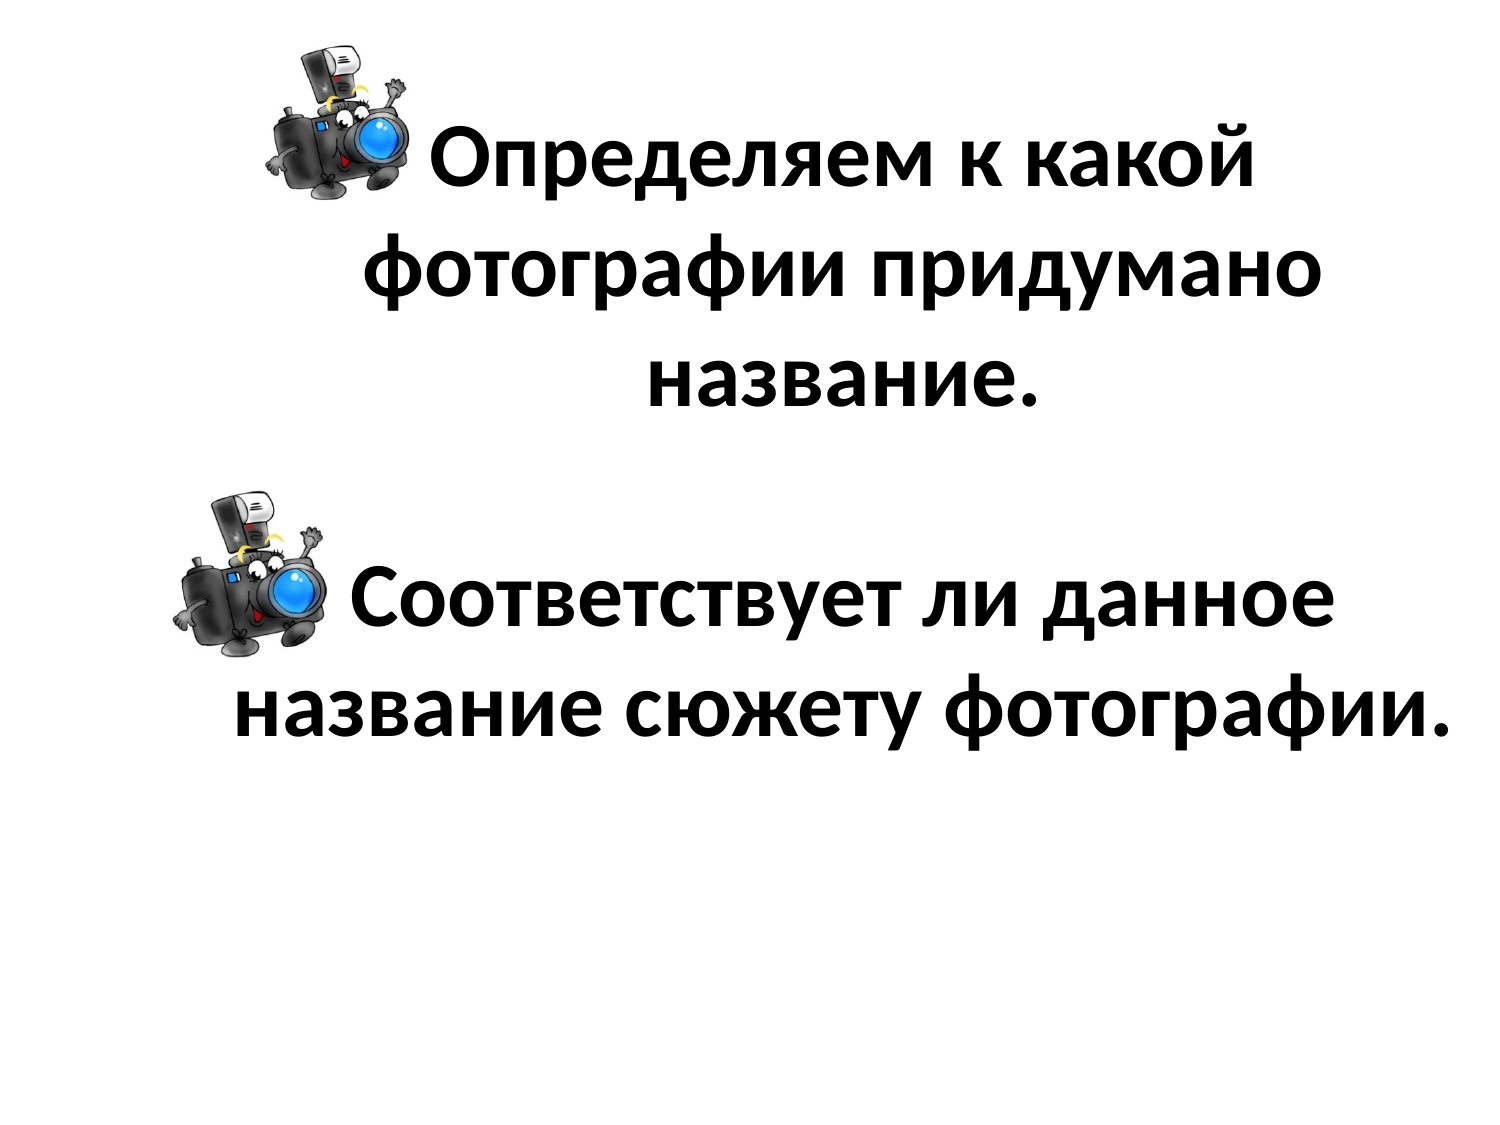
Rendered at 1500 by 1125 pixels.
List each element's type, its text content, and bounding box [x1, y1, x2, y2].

picture [163, 480, 341, 668]
title Определяем к какой фотографии придумано название. Соответствует ли данное название сюжету фотографии. [187, 45, 1500, 914]
picture [257, 34, 423, 210]
